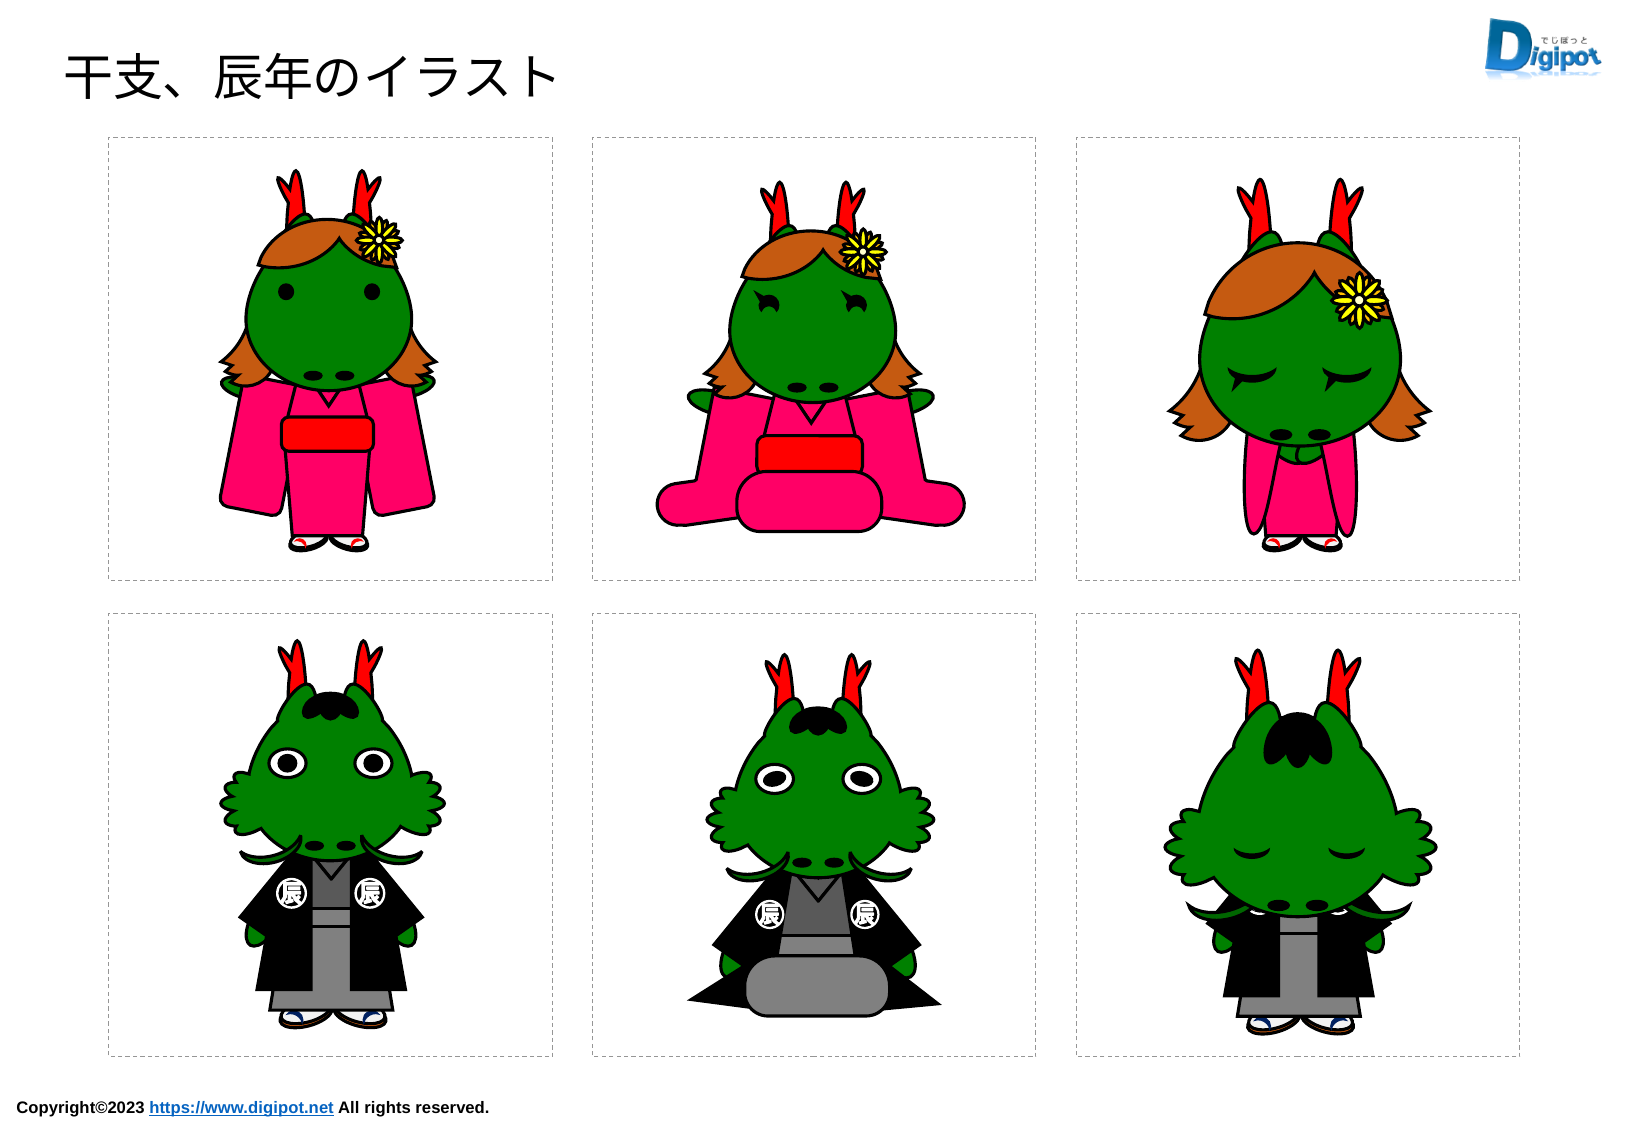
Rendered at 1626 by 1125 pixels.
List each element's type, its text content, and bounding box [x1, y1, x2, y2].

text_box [220, 640, 445, 1027]
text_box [666, 182, 956, 533]
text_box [691, 654, 938, 1017]
picture [1485, 18, 1602, 82]
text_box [220, 170, 436, 550]
text_box 干支、辰年のイラスト [48, 38, 578, 113]
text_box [1165, 650, 1437, 1033]
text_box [1169, 179, 1430, 550]
